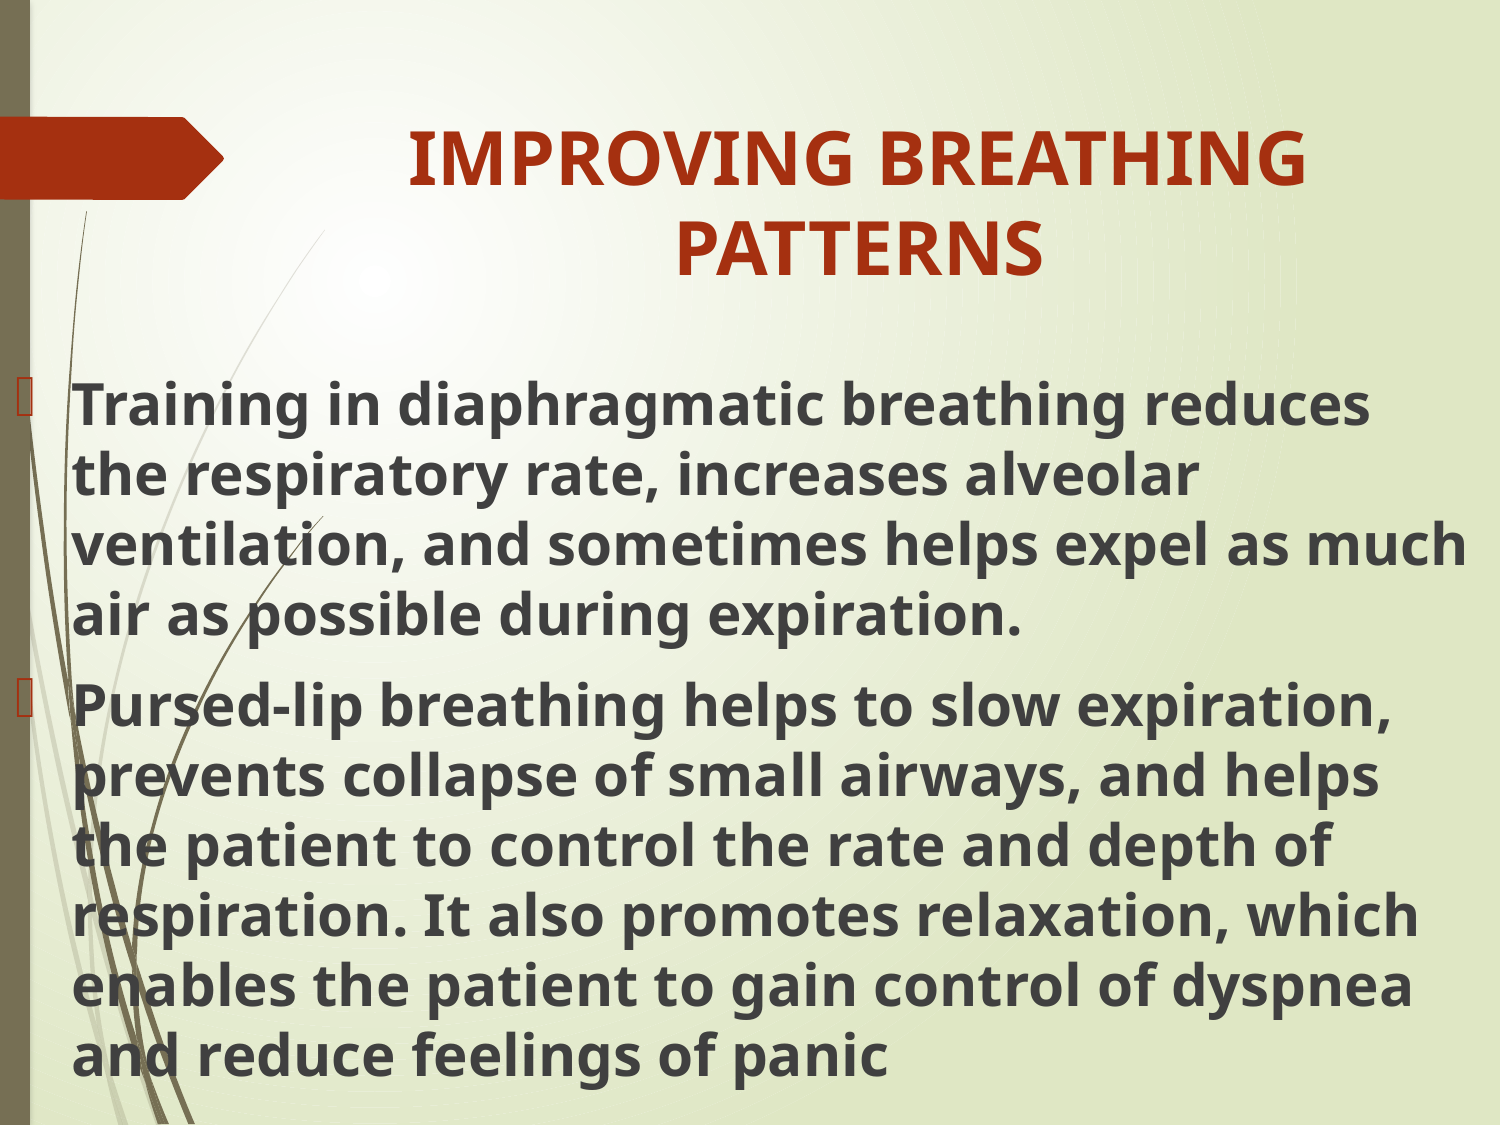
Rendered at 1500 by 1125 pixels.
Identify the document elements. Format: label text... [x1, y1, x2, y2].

list Training in diaphragmatic breathing reduces the respiratory rate, increases alveolar ventilation, and sometimes helps expel as much air as possible during expiration. Pursed-lip breathing helps to slow expiration, prevents collapse of small airways, and helps the patient to control the rate and depth of respiration. It also promotes relaxation, which enables the patient to gain control of dyspnea and reduce feelings of panic [0, 360, 1500, 1125]
title IMPROVING BREATHING PATTERNS [319, 102, 1400, 313]
